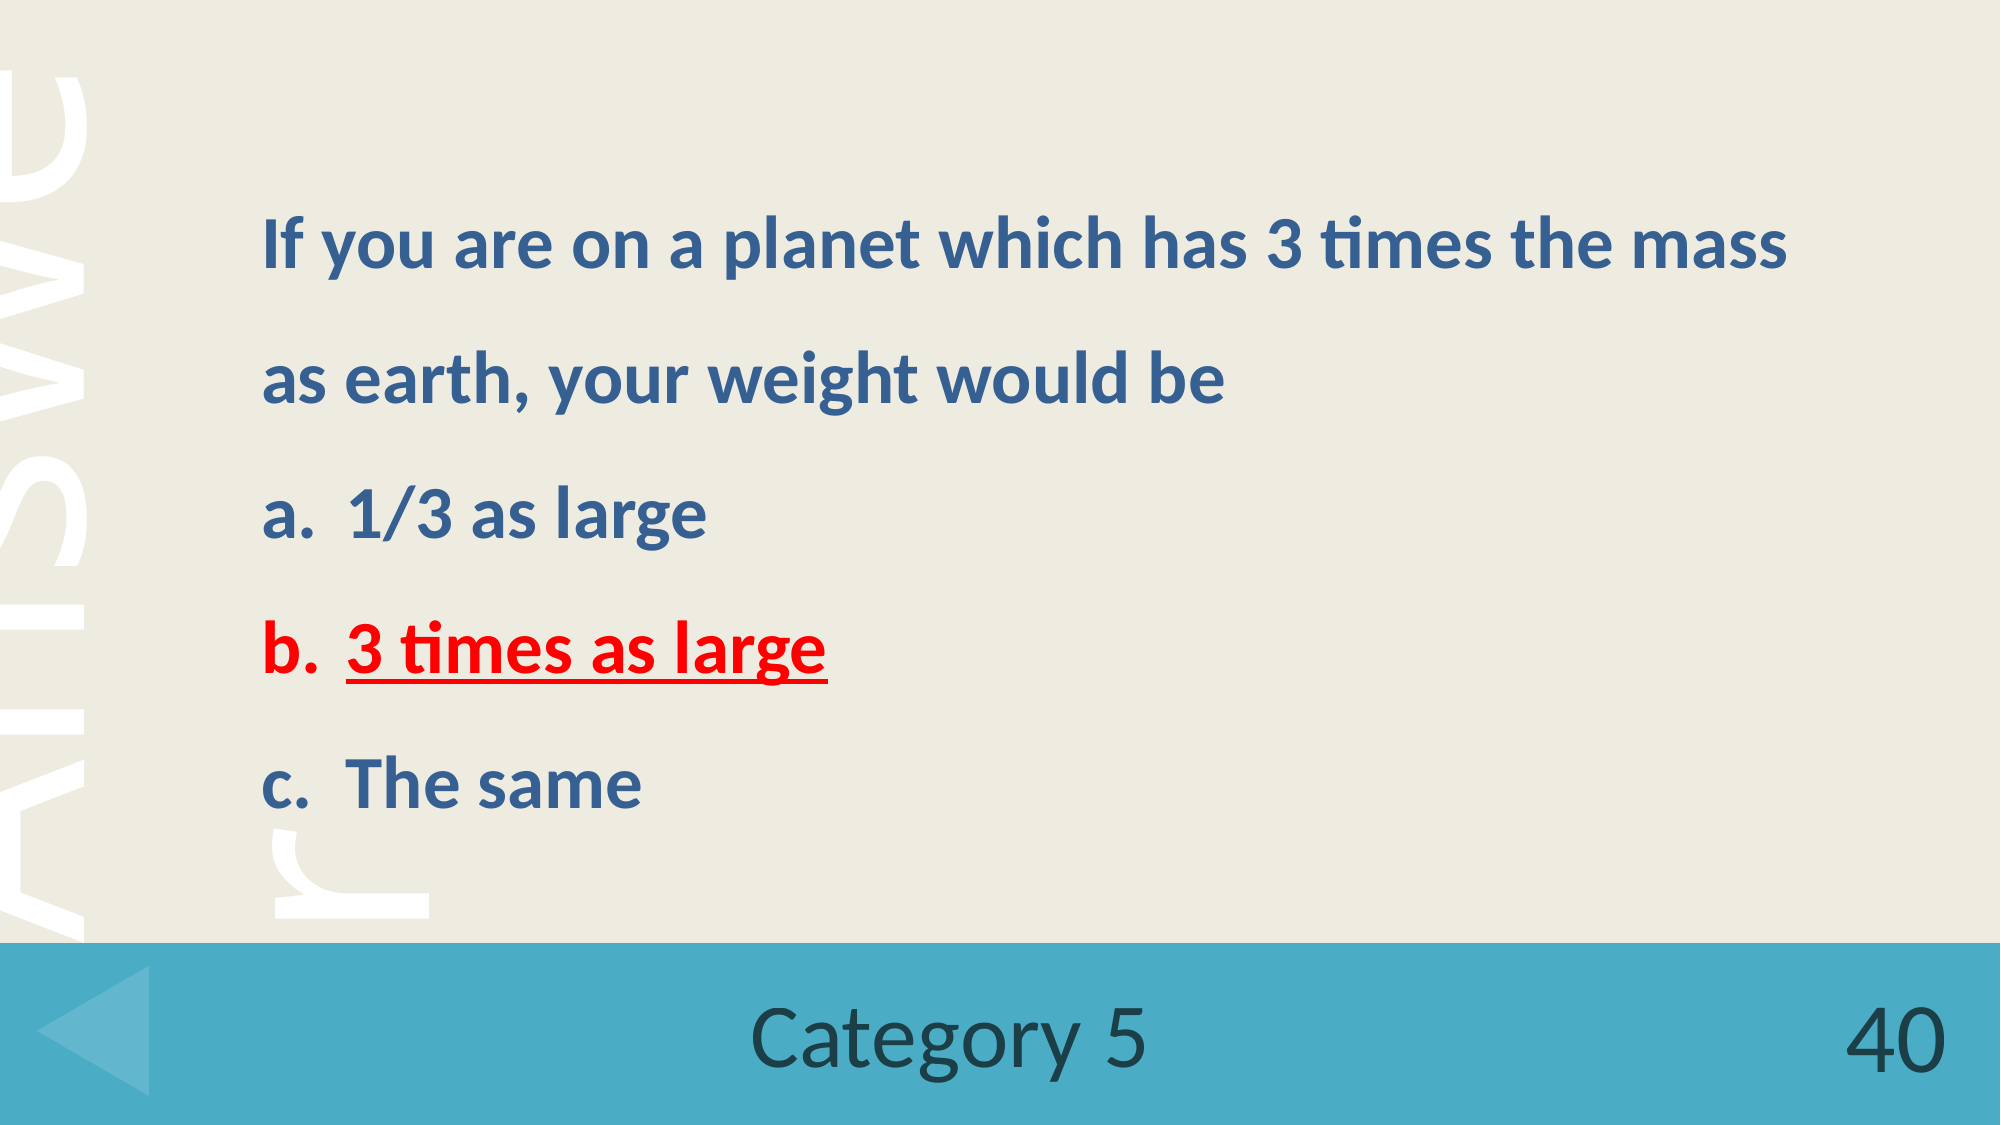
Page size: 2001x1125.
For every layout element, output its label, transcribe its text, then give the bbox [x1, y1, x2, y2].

title Category 5 [50, 937, 1850, 1125]
list If you are on a planet which has 3 times the mass as earth, your weight would be 1/3 as large 3 times as large The same [246, 53, 1847, 920]
list 40 [1850, 967, 1963, 1097]
